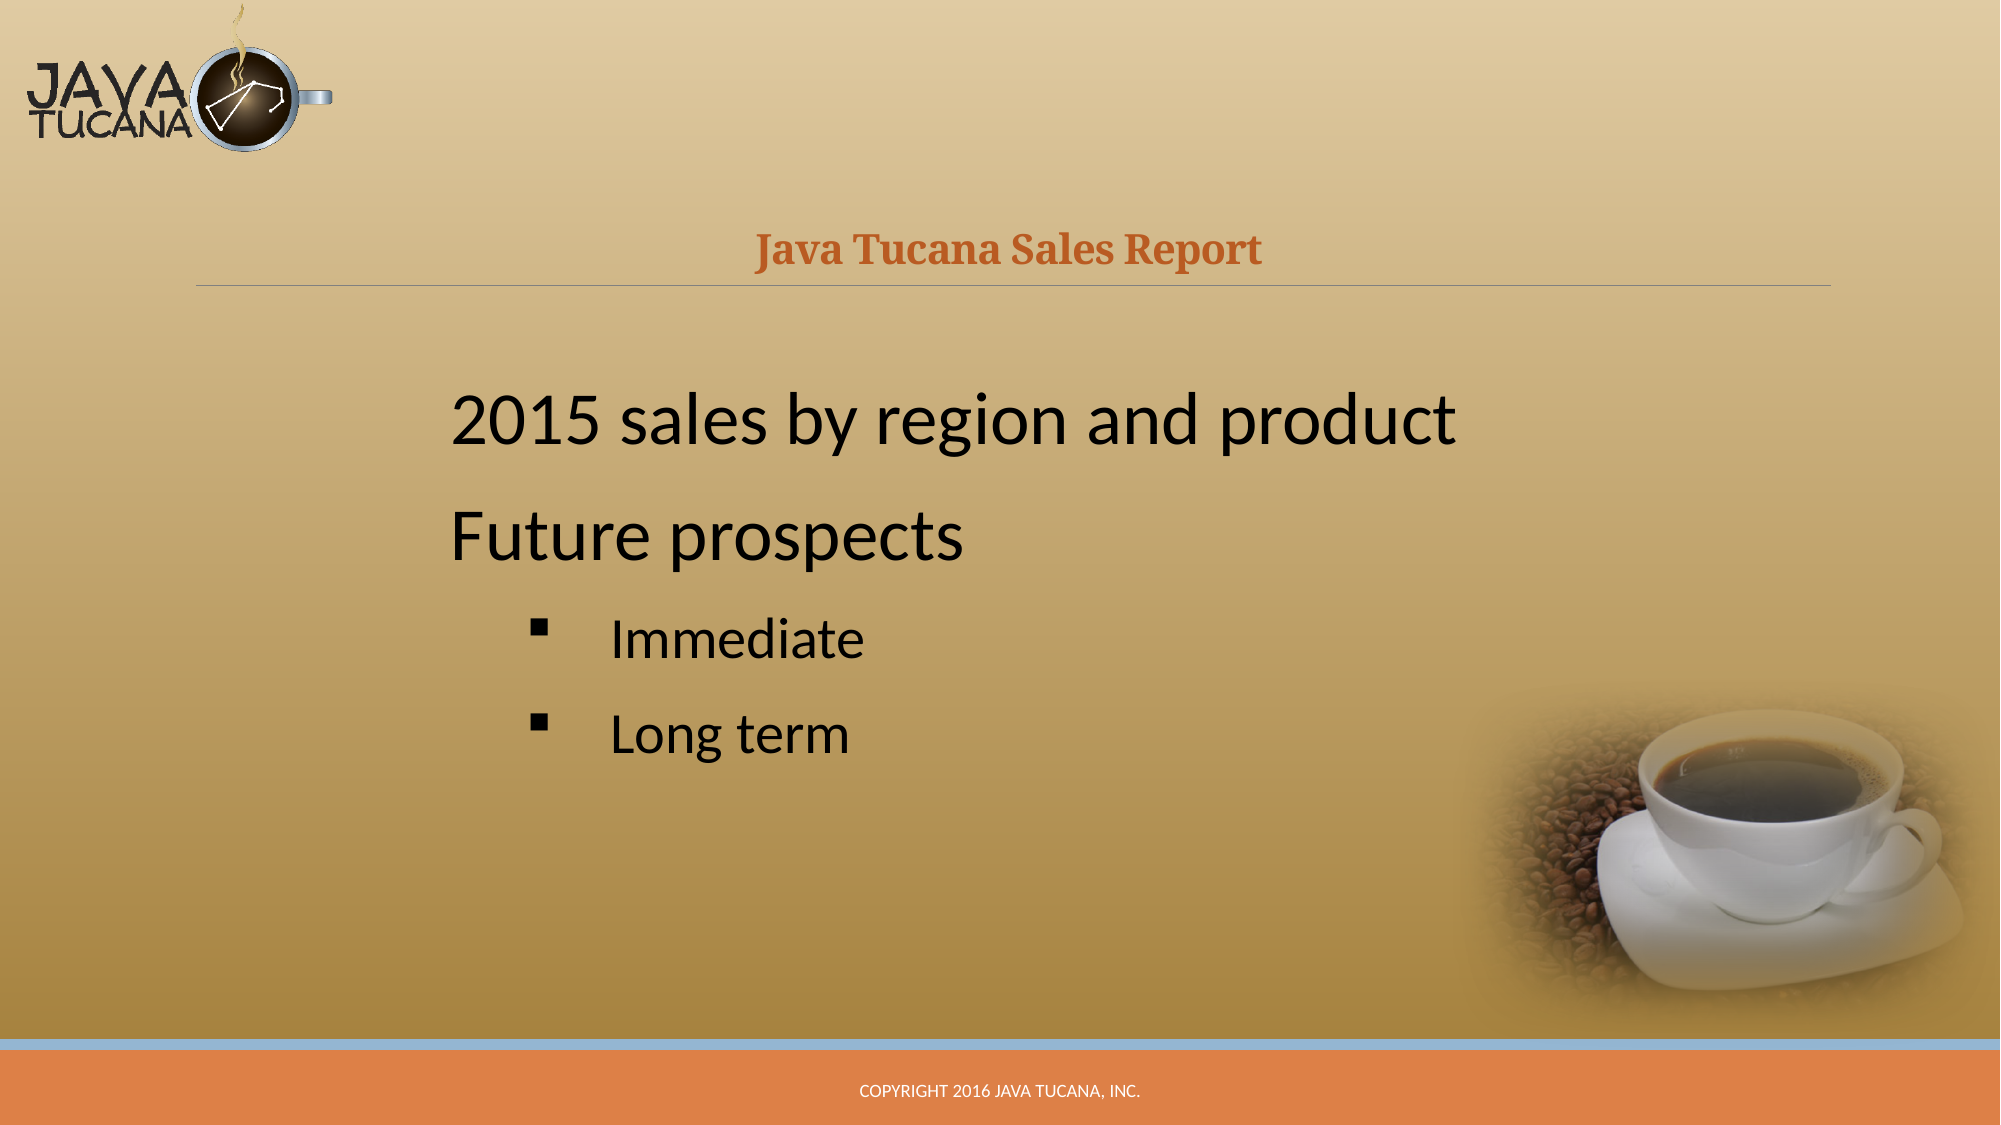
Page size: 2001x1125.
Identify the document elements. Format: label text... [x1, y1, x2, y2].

title Java Tucana Sales Report [184, 42, 1835, 281]
picture [13, 0, 341, 159]
picture [1591, 806, 1863, 915]
text_box 2015 sales by region and product Future prospects Immediate Long term [436, 362, 1668, 773]
footer Copyright 2016 Java Tucana, Inc. [604, 1059, 1396, 1120]
